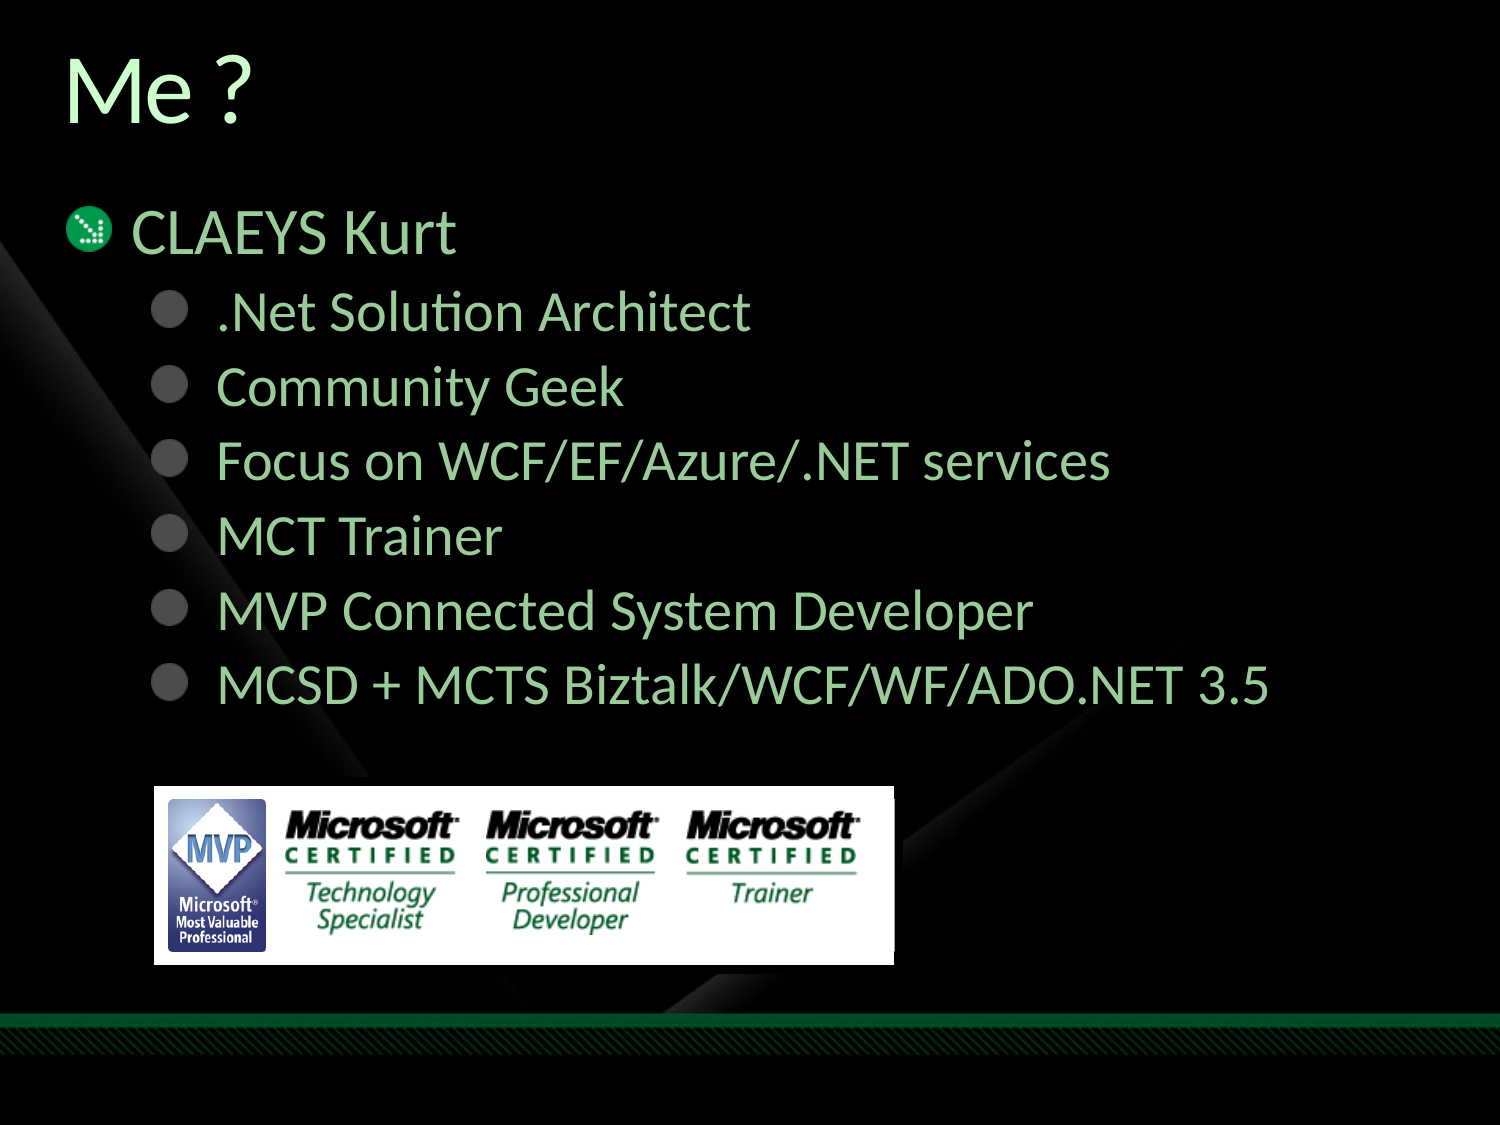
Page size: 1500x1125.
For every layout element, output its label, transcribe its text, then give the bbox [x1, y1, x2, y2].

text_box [273, 798, 896, 952]
text_box [145, 777, 903, 974]
list CLAEYS Kurt .Net Solution Architect Community Geek Focus on WCF/EF/Azure/.NET services MCT Trainer MVP Connected System Developer MCSD + MCTS Biztalk/WCF/WF/ADO.NET 3.5 [66, 197, 1442, 946]
picture [0, 0, 1500, 1125]
title Me ? [62, 37, 1438, 147]
